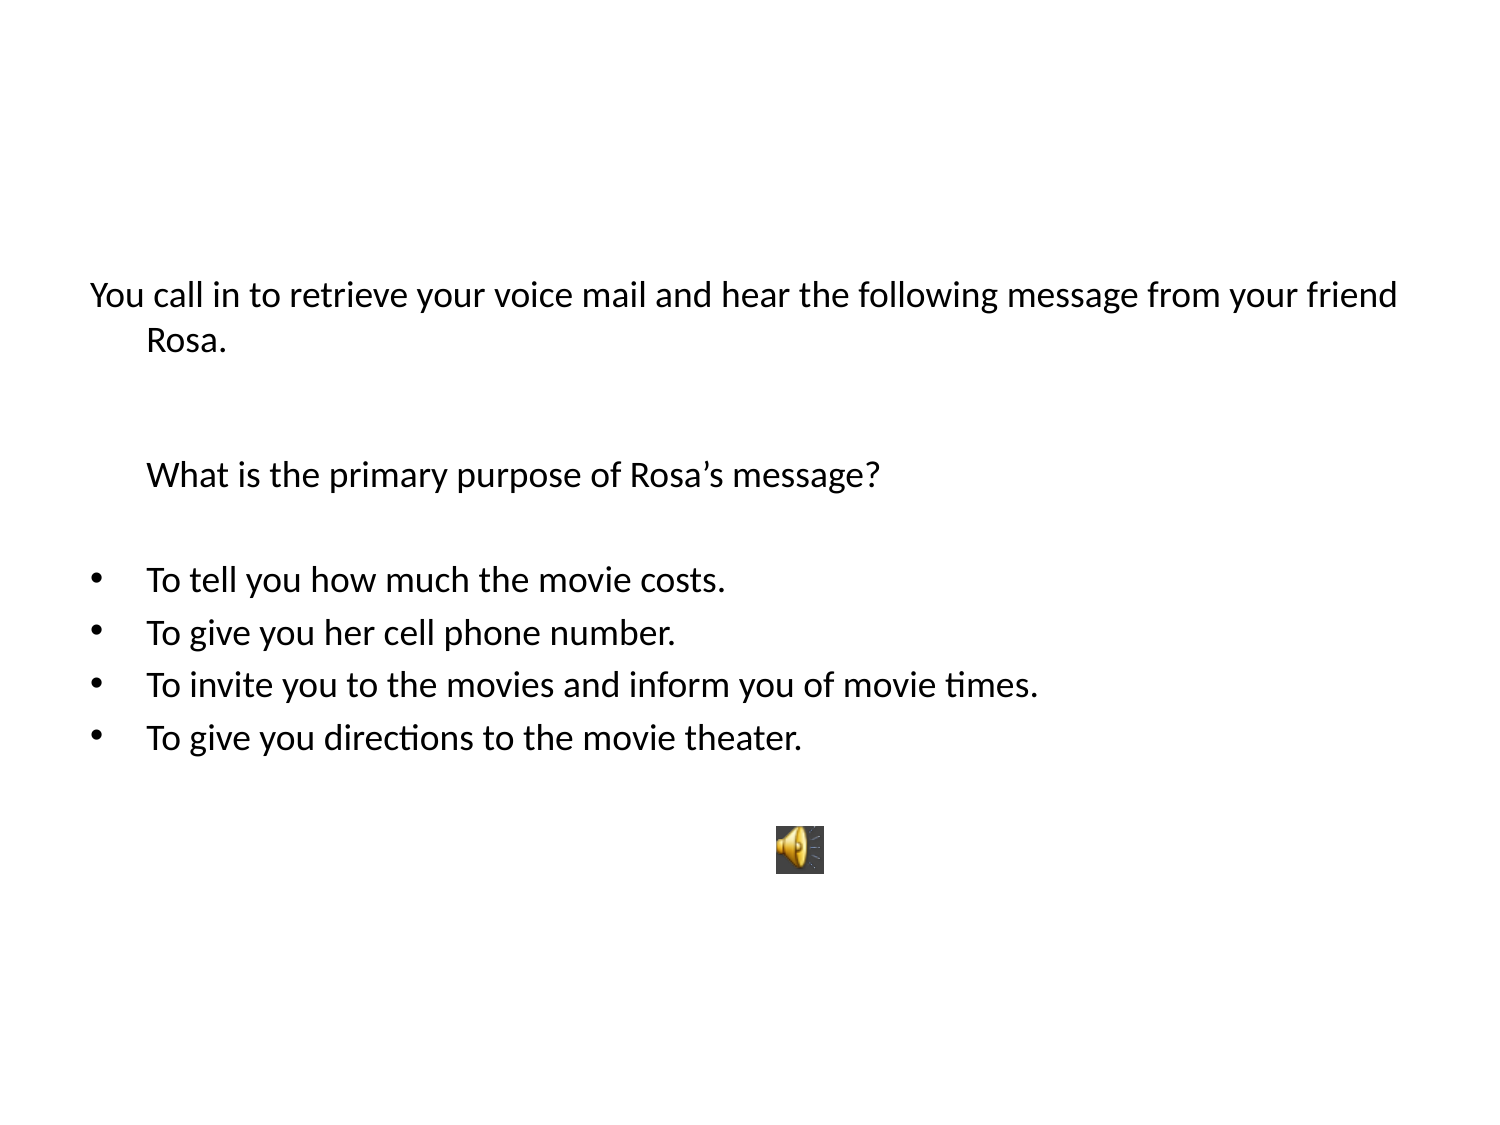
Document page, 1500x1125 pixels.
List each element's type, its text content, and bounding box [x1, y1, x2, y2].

picture [774, 824, 826, 876]
list You call in to retrieve your voice mail and hear the following message from your friend Rosa. What is the primary purpose of Rosa’s message? To tell you how much the movie costs. To give you her cell phone number. To invite you to the movies and inform you of movie times. To give you directions to the movie theater. [75, 262, 1425, 1005]
